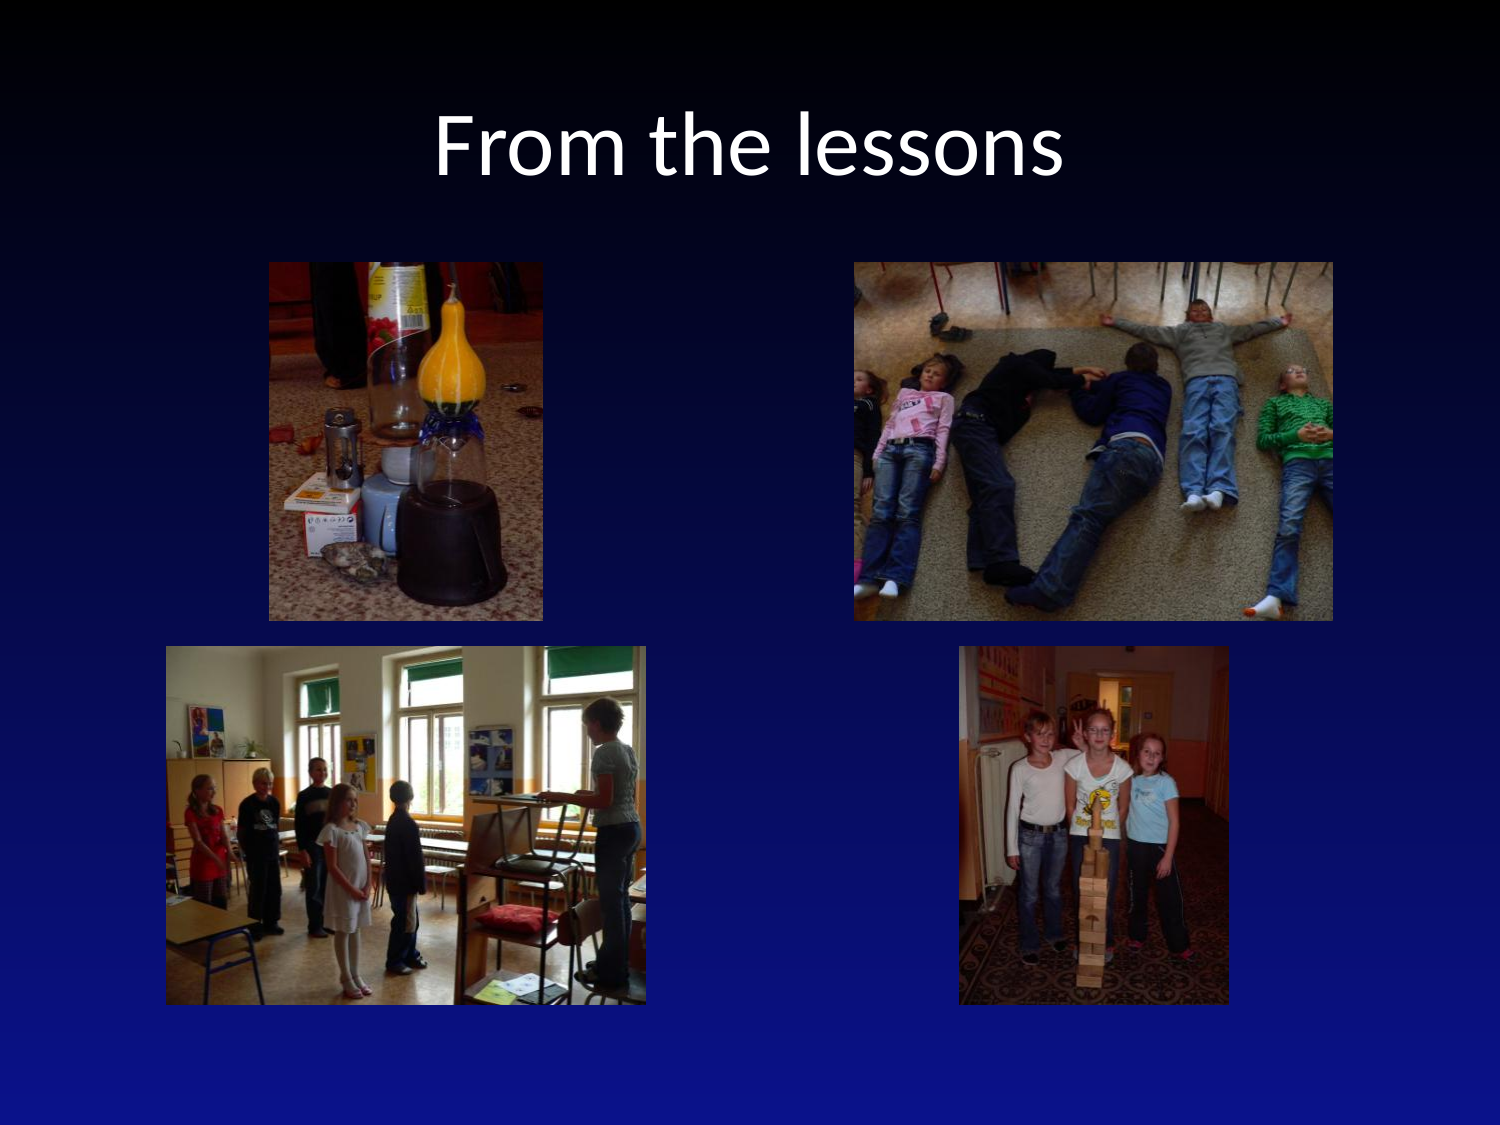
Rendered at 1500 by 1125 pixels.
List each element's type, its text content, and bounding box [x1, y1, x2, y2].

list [854, 262, 1333, 622]
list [269, 262, 544, 622]
title From the lessons [74, 44, 1426, 233]
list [166, 645, 646, 1006]
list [958, 645, 1229, 1006]
